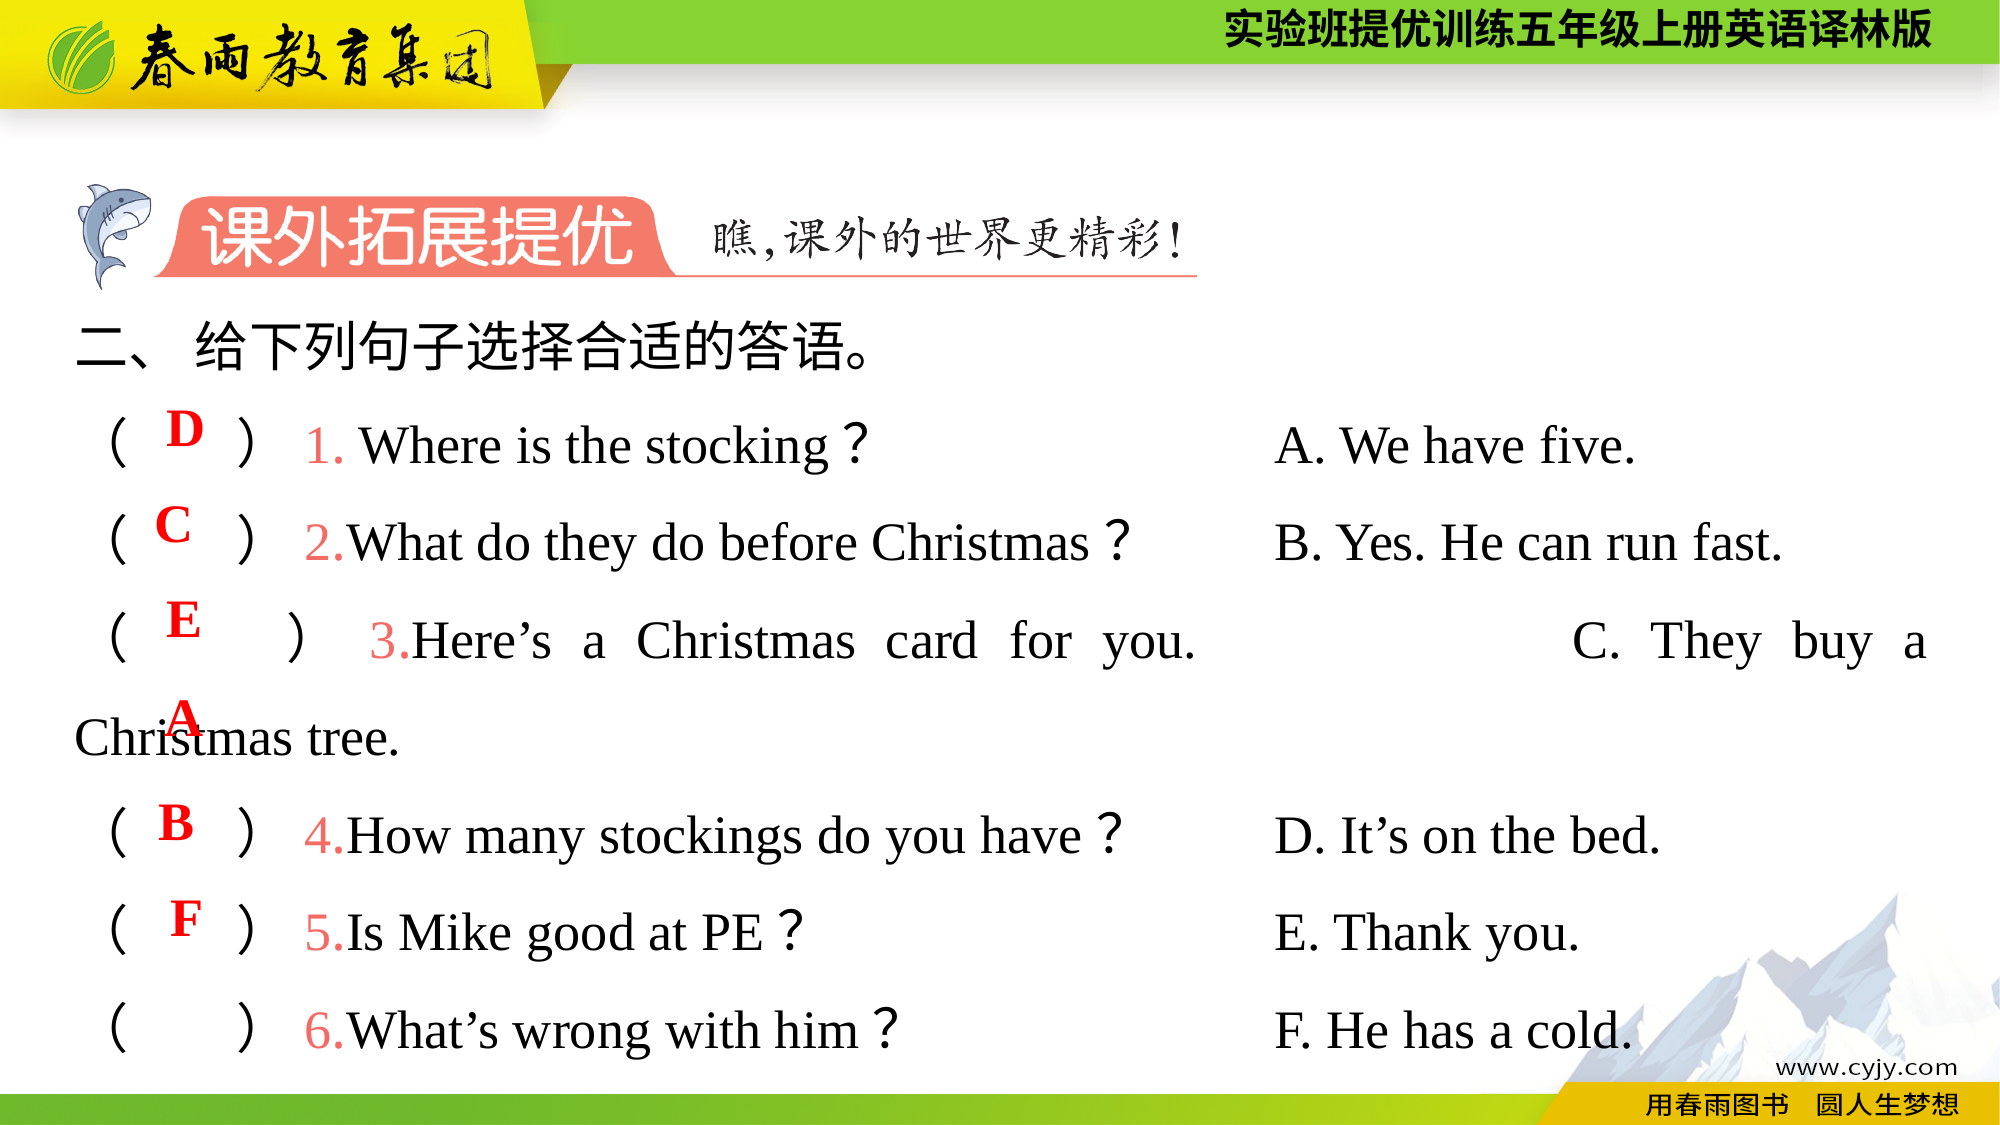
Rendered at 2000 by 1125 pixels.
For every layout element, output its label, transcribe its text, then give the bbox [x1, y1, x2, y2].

text_box A [149, 674, 219, 755]
text_box E [151, 575, 218, 656]
text_box D [151, 385, 221, 465]
text_box F [155, 875, 219, 956]
text_box C [139, 481, 209, 562]
list 二、 给下列句子选择合适的答语。 （ ）1. Where is the stocking？ A. We have five. （ ）2.What do they do before Christmas？ B. Yes. He can run fast. （ ）3.Here’s a Christmas card for you. C. They buy a Christmas tree. （ ）4.How many stockings do you have？ D. It’s on the bed. （ ）5.Is Mike good at PE？ E. Thank you. （ ）6.What’s wrong with him？ F. He has a cold. [59, 271, 1944, 977]
picture [0, 0, 2000, 1125]
text_box B [144, 779, 211, 859]
